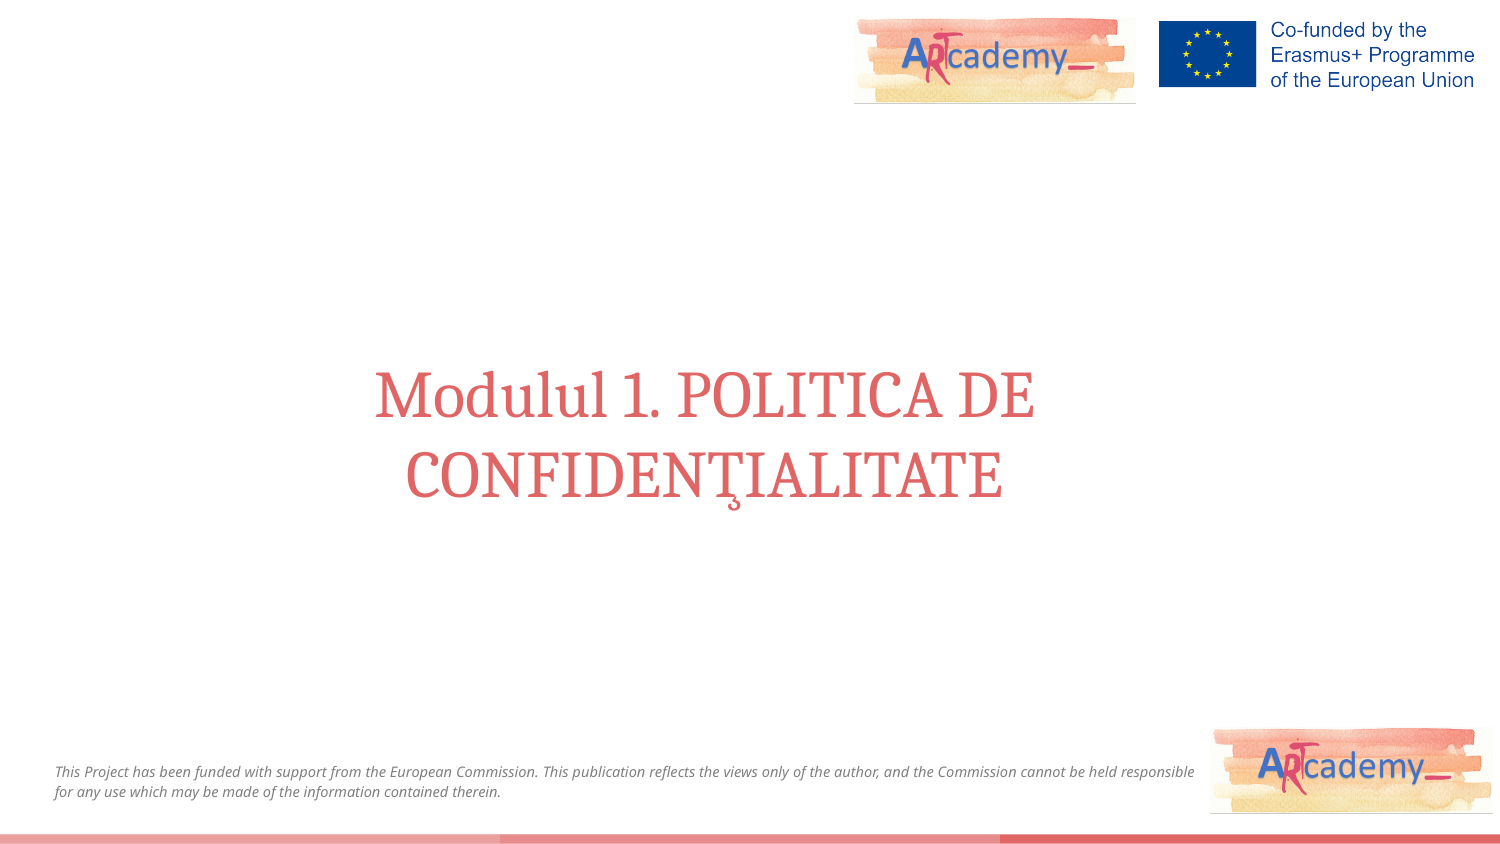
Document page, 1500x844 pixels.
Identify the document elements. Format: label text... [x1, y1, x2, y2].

title Modulul 1. POLITICA DE CONFIDENŢIALITATE [111, 335, 1299, 596]
picture [854, 0, 1137, 134]
picture [1210, 709, 1493, 844]
text_box This Project has been funded with support from the European Commission. This publication reflects the views only of the author, and the Commission cannot be held responsible for any use which may be made of the information contained therein. [39, 754, 1205, 799]
picture [1158, 21, 1474, 91]
